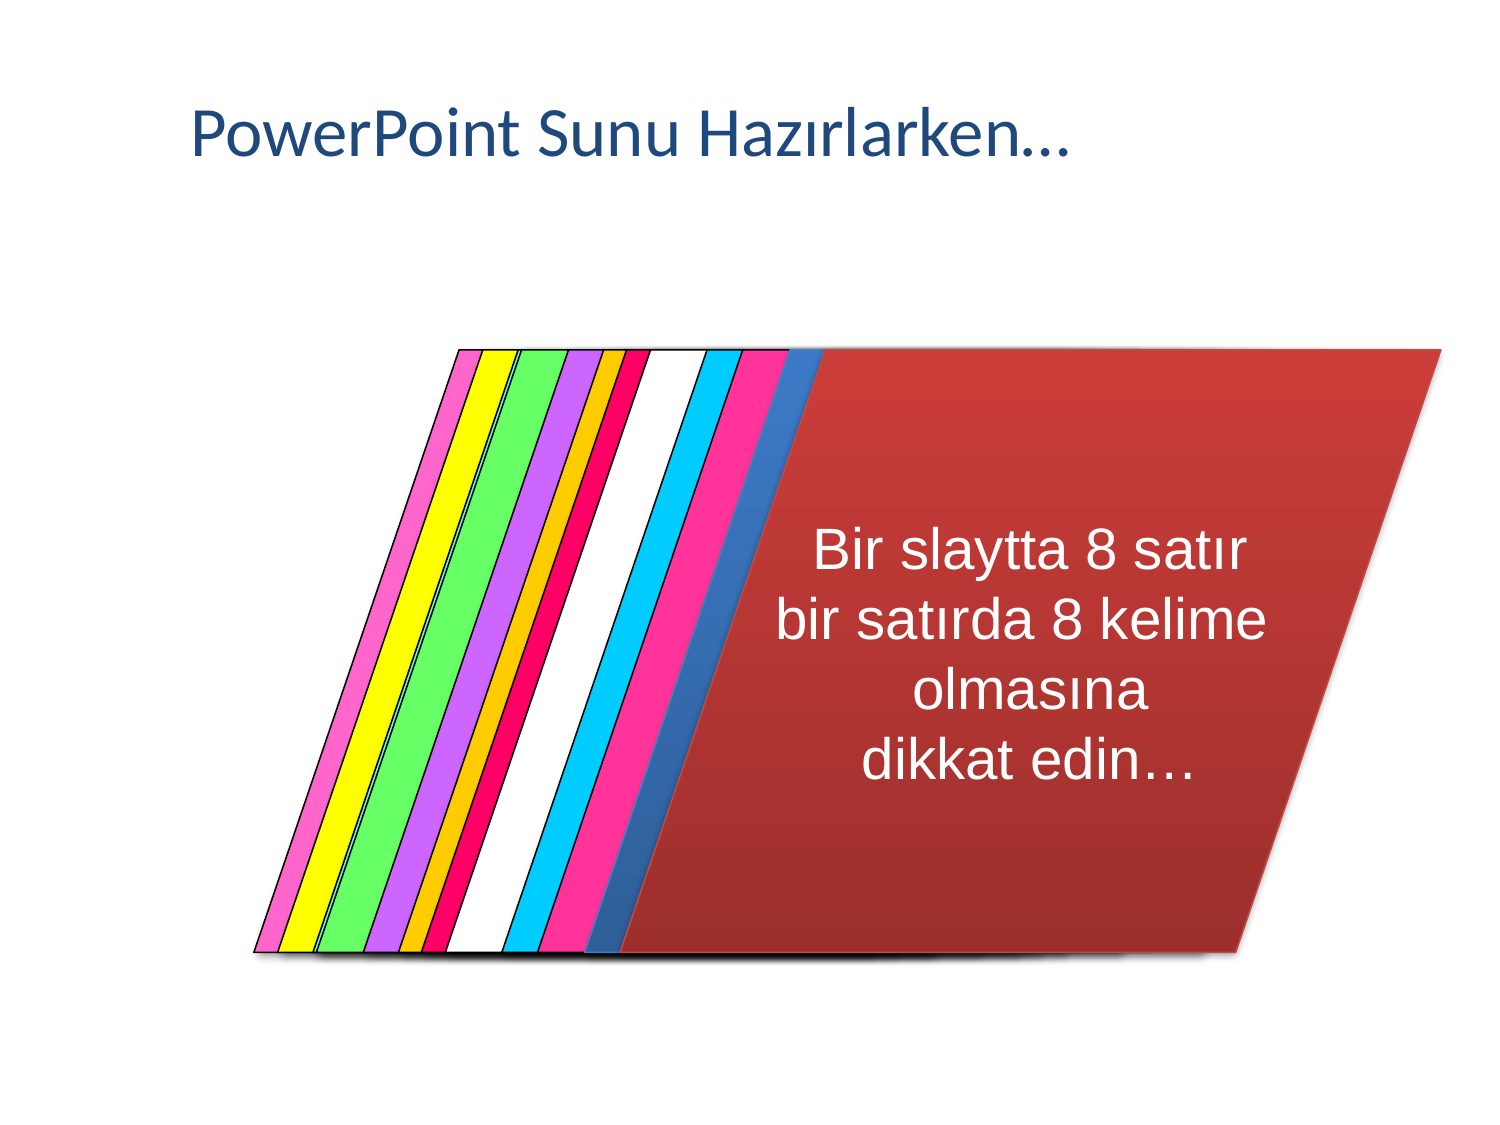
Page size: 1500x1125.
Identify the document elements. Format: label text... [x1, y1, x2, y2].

text_box Uzun cümlelerden kaçınıp takım sözcükler ve maddeler kullanın [316, 349, 568, 953]
text_box Yazım şeklini seçin. En uygun: Arial/ Times New Roman [537, 349, 788, 953]
text_box Sembol ve işaretlemeleri İşlevsellik amacıyla Organizasyon için kullanın [312, 349, 521, 953]
text_box Gerek olmadıkça Italic kullanımından kaçının [445, 349, 706, 953]
text_box Anahtar kelimeler kullanın… [363, 349, 603, 953]
text_box Arka fon iyi belirlenmeli, Fon ile yazı zıt renklerde olmalı [583, 349, 823, 954]
text_box Renkleri anlamlı bir içerik için kod olarak kullanıp, bir slaytta uyumlu 4 renkten fazla seçim yapmayın. [253, 349, 482, 953]
text_box Yazım biçimini belirleyin. En uygun: Düzgün,Bold [501, 349, 742, 953]
text_box Bir slaytta 8 satır bir satırda 8 kelime olmasına dikkat edin… [619, 349, 1442, 954]
text_box Büyük veya küçük harf seçimini belirleyin. En uygun: Küçük harf [398, 349, 626, 953]
text_box Sözcük ve maddeleri takım halinde, bütünlük içinde, mesafelere dikkat ederek gruplandırın [277, 349, 518, 953]
text_box Font büyüklüğü en uygun Başlıklar: 36 - 44 Metin: 24 -32 [421, 349, 650, 953]
text_box PowerPoint Sunu Hazırlarken… [175, 78, 1465, 178]
